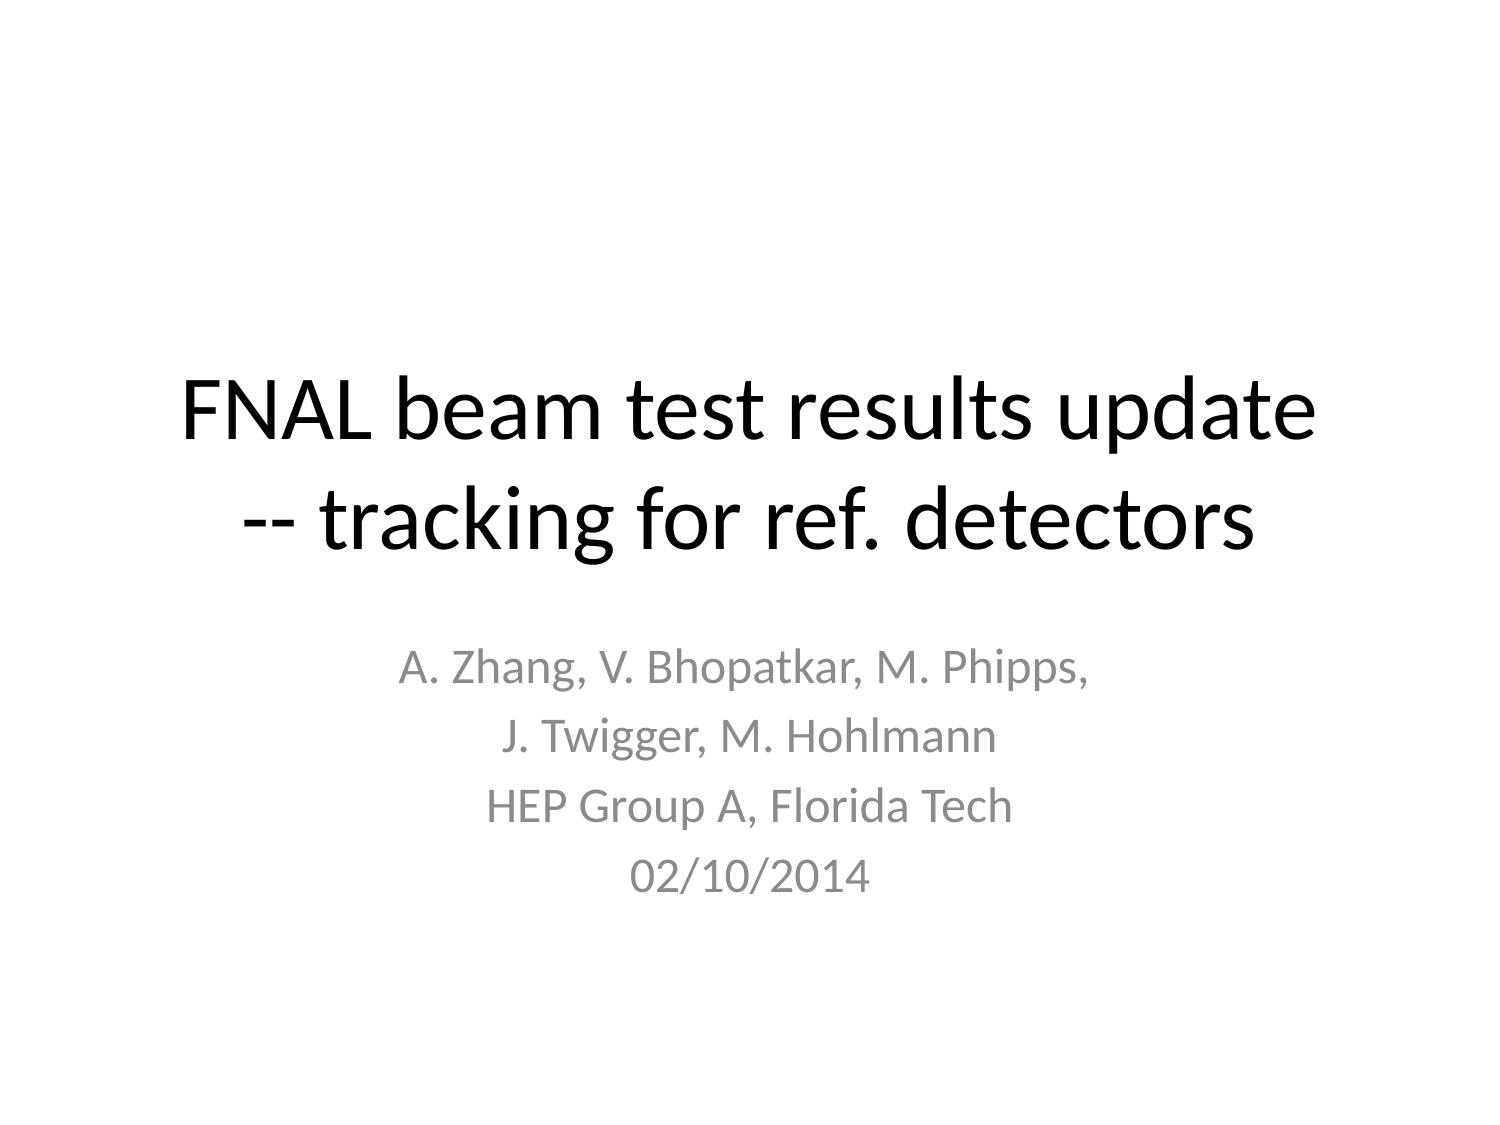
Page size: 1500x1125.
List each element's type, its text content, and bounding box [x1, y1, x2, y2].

title FNAL beam test results update -- tracking for ref. detectors [112, 337, 1388, 579]
subtitle A. Zhang, V. Bhopatkar, M. Phipps, J. Twigger, M. Hohlmann HEP Group A, Florida Tech 02/10/2014 [225, 625, 1275, 913]
